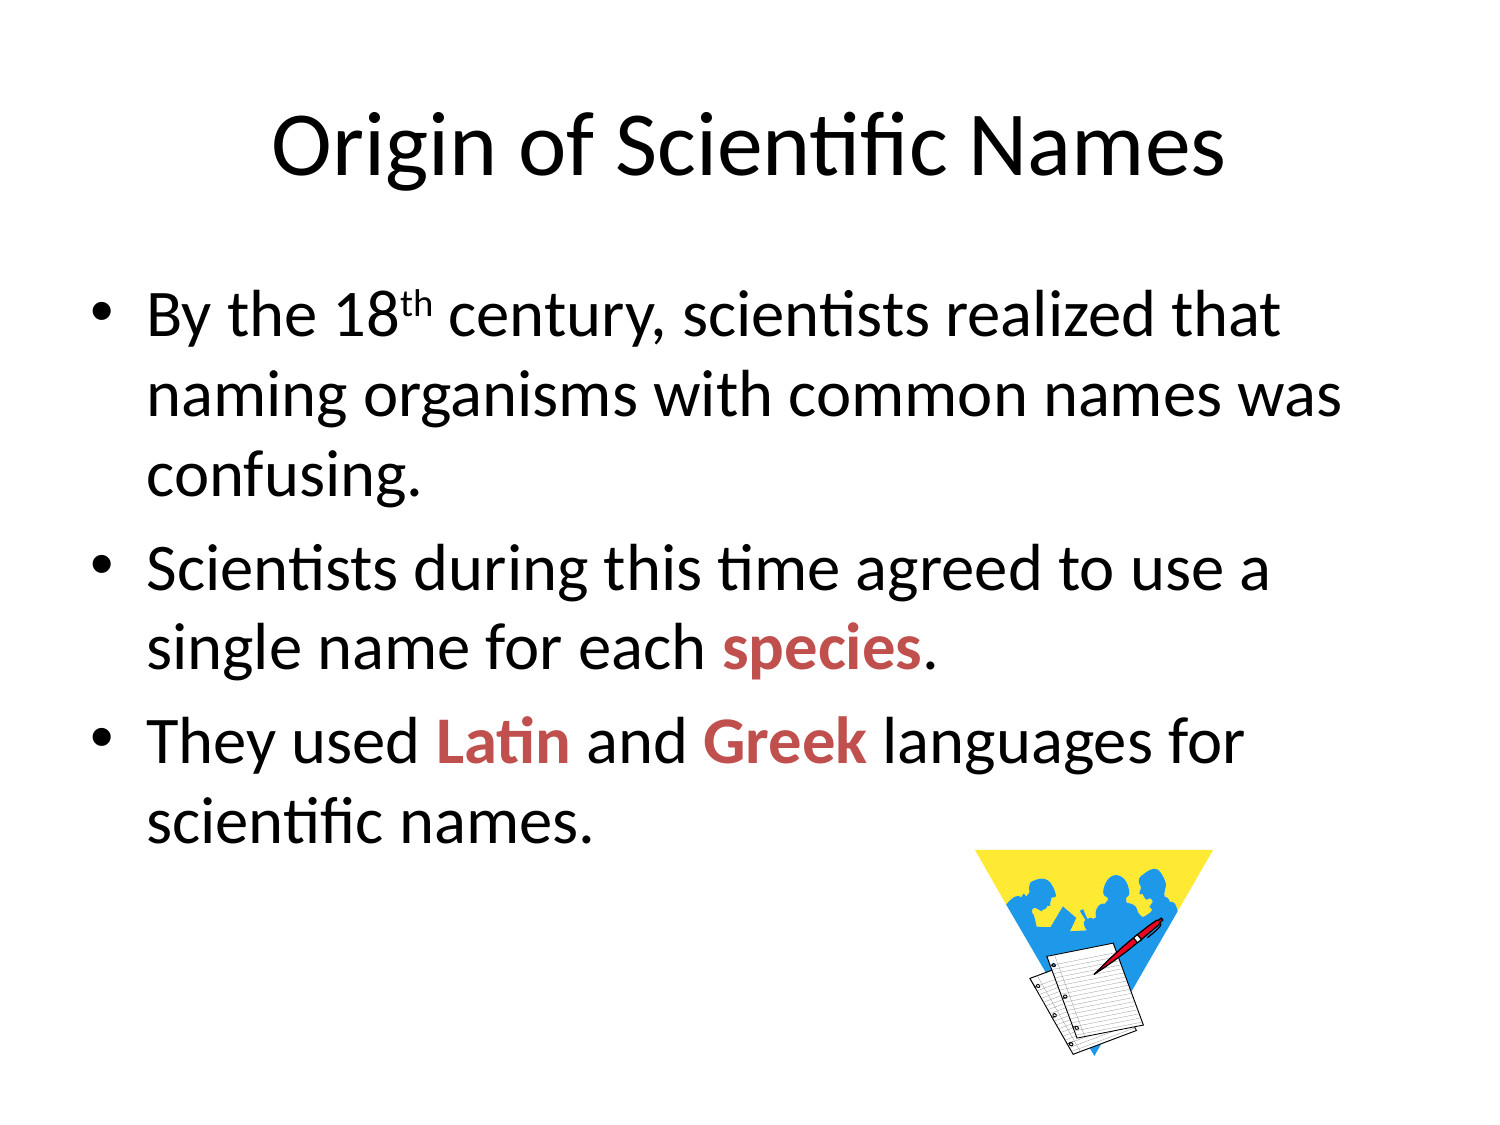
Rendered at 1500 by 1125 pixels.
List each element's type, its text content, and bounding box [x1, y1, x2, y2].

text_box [974, 849, 1214, 1057]
list By the 18th century, scientists realized that naming organisms with common names was confusing. Scientists during this time agreed to use a single name for each species. They used Latin and Greek languages for scientific names. [75, 262, 1425, 1005]
title Origin of Scientific Names [75, 45, 1425, 233]
